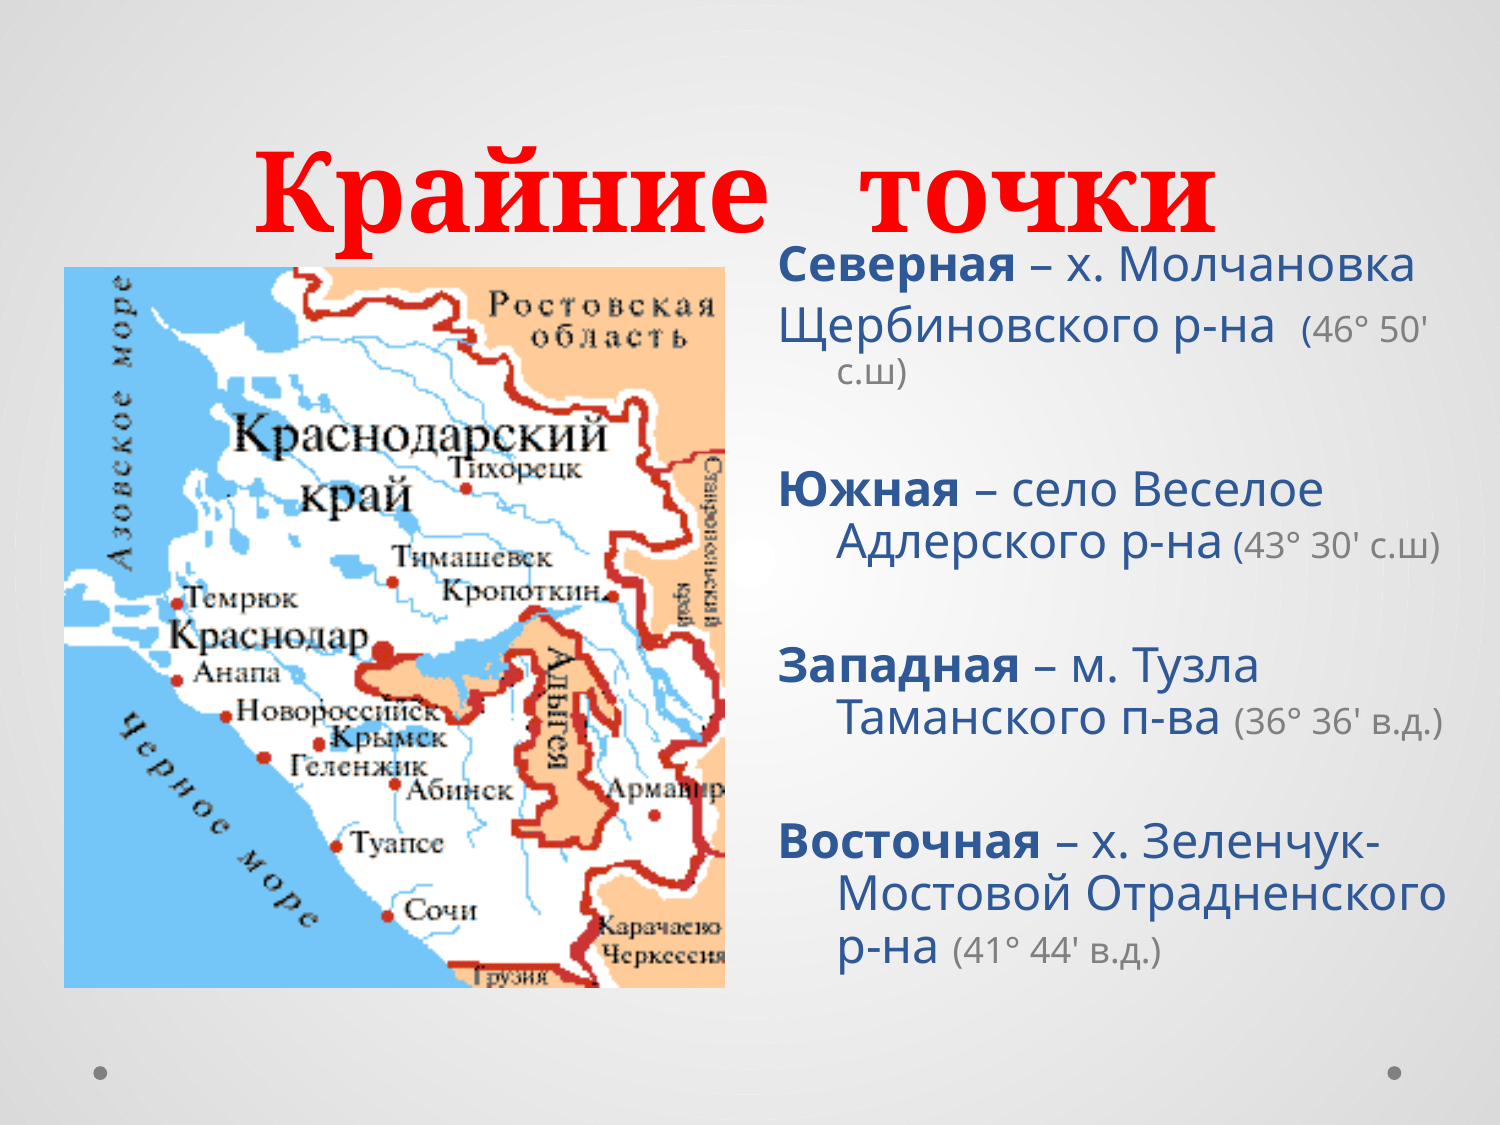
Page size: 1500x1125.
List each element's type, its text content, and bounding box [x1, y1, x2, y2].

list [64, 266, 726, 988]
title Крайние точки [75, 0, 1425, 263]
list Северная – х. Молчановка Щербиновского р-на (46° 50' с.ш) Южная – село Веселое Адлерского р-на (43° 30' с.ш) Западная – м. Тузла Таманского п-ва (36° 36' в.д.) Восточная – х. Зеленчук-Мостовой Отрадненского р-на (41° 44' в.д.) [762, 231, 1471, 1005]
